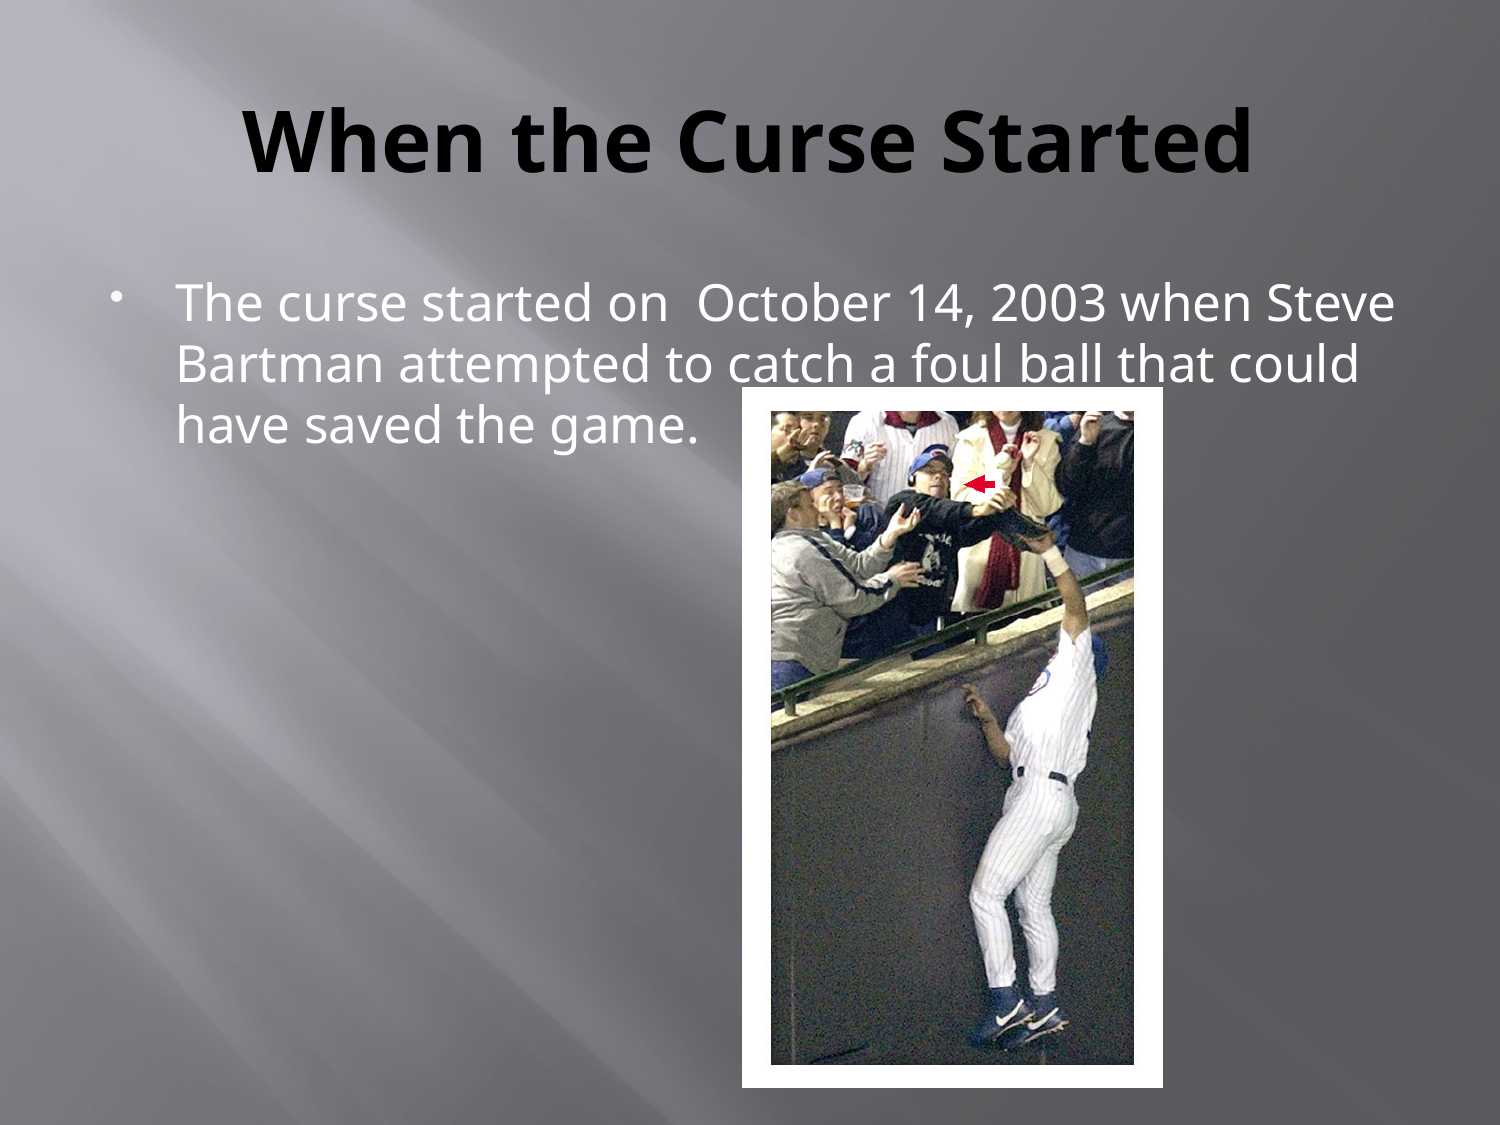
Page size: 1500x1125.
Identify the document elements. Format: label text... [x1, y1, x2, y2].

list The curse started on October 14, 2003 when Steve Bartman attempted to catch a foul ball that could have saved the game. [75, 262, 1425, 463]
picture [742, 387, 1163, 1088]
title When the Curse Started [75, 45, 1425, 233]
